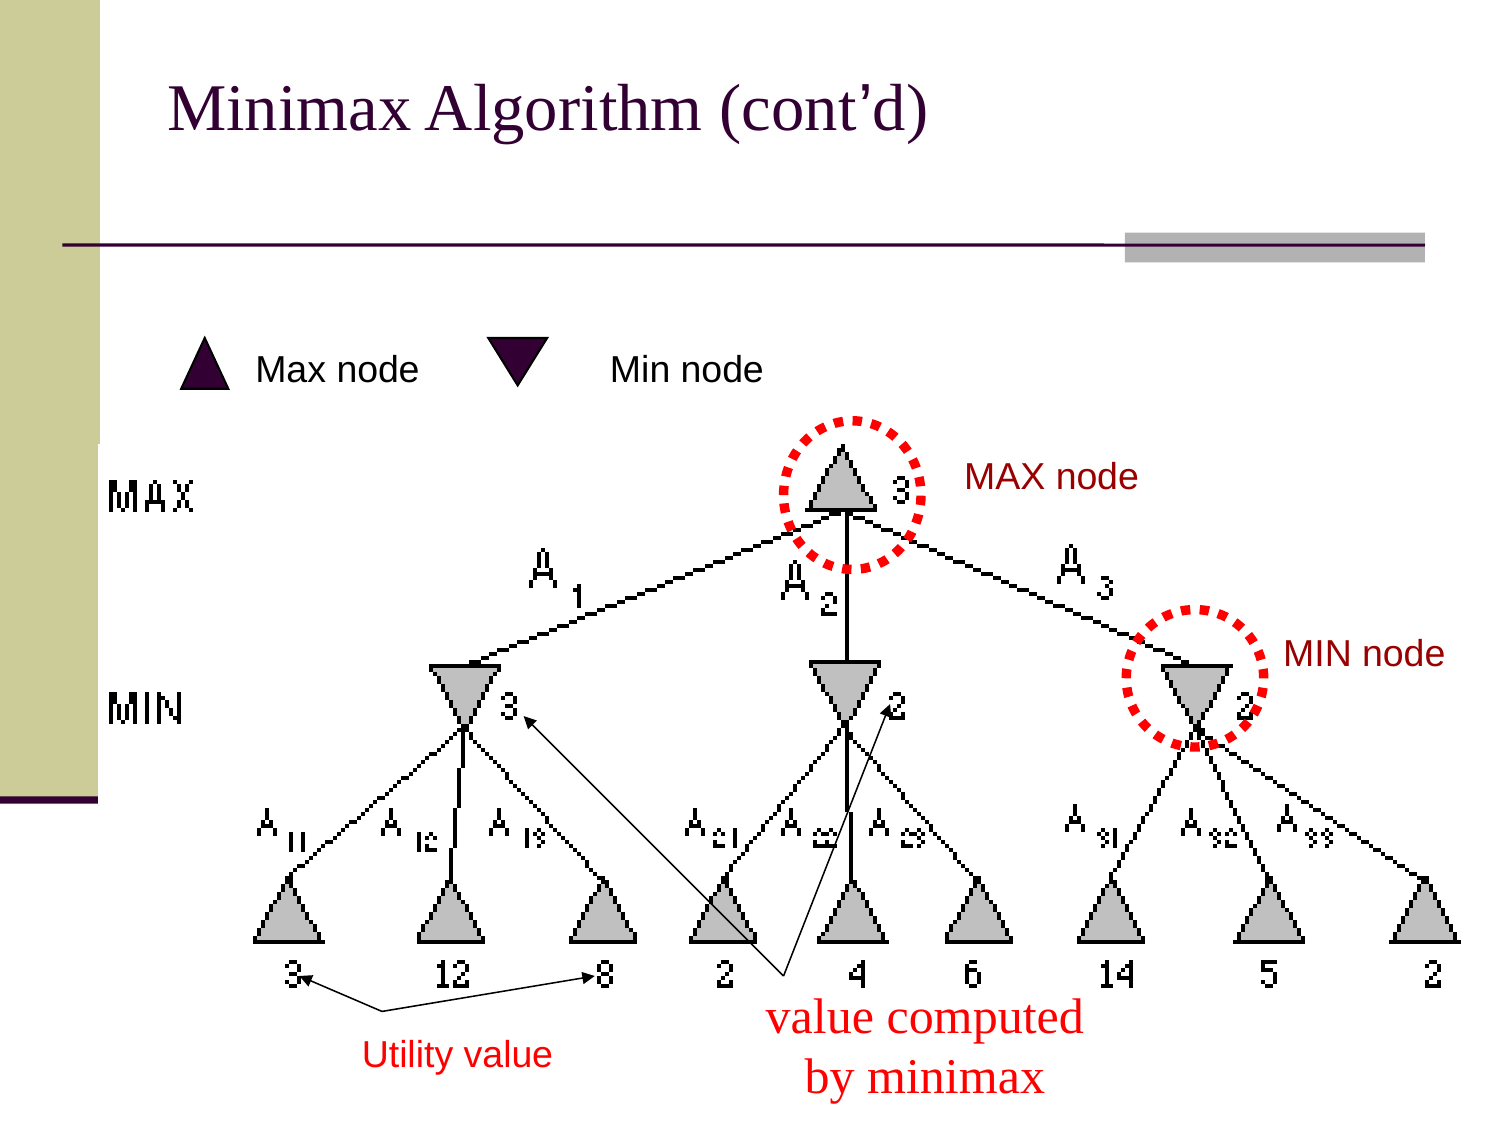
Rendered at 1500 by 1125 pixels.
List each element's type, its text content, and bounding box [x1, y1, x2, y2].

text_box Max node [240, 337, 435, 398]
text_box [804, 420, 901, 442]
text_box [181, 337, 229, 389]
text_box [488, 337, 548, 386]
text_box Utility value [347, 1023, 568, 1083]
text_box value computed by minimax [744, 1008, 1105, 1111]
picture [98, 443, 1462, 1000]
text_box Min node [595, 337, 779, 398]
list [132, 257, 1483, 1006]
title Minimax Algorithm (cont’d) [152, 45, 1428, 162]
